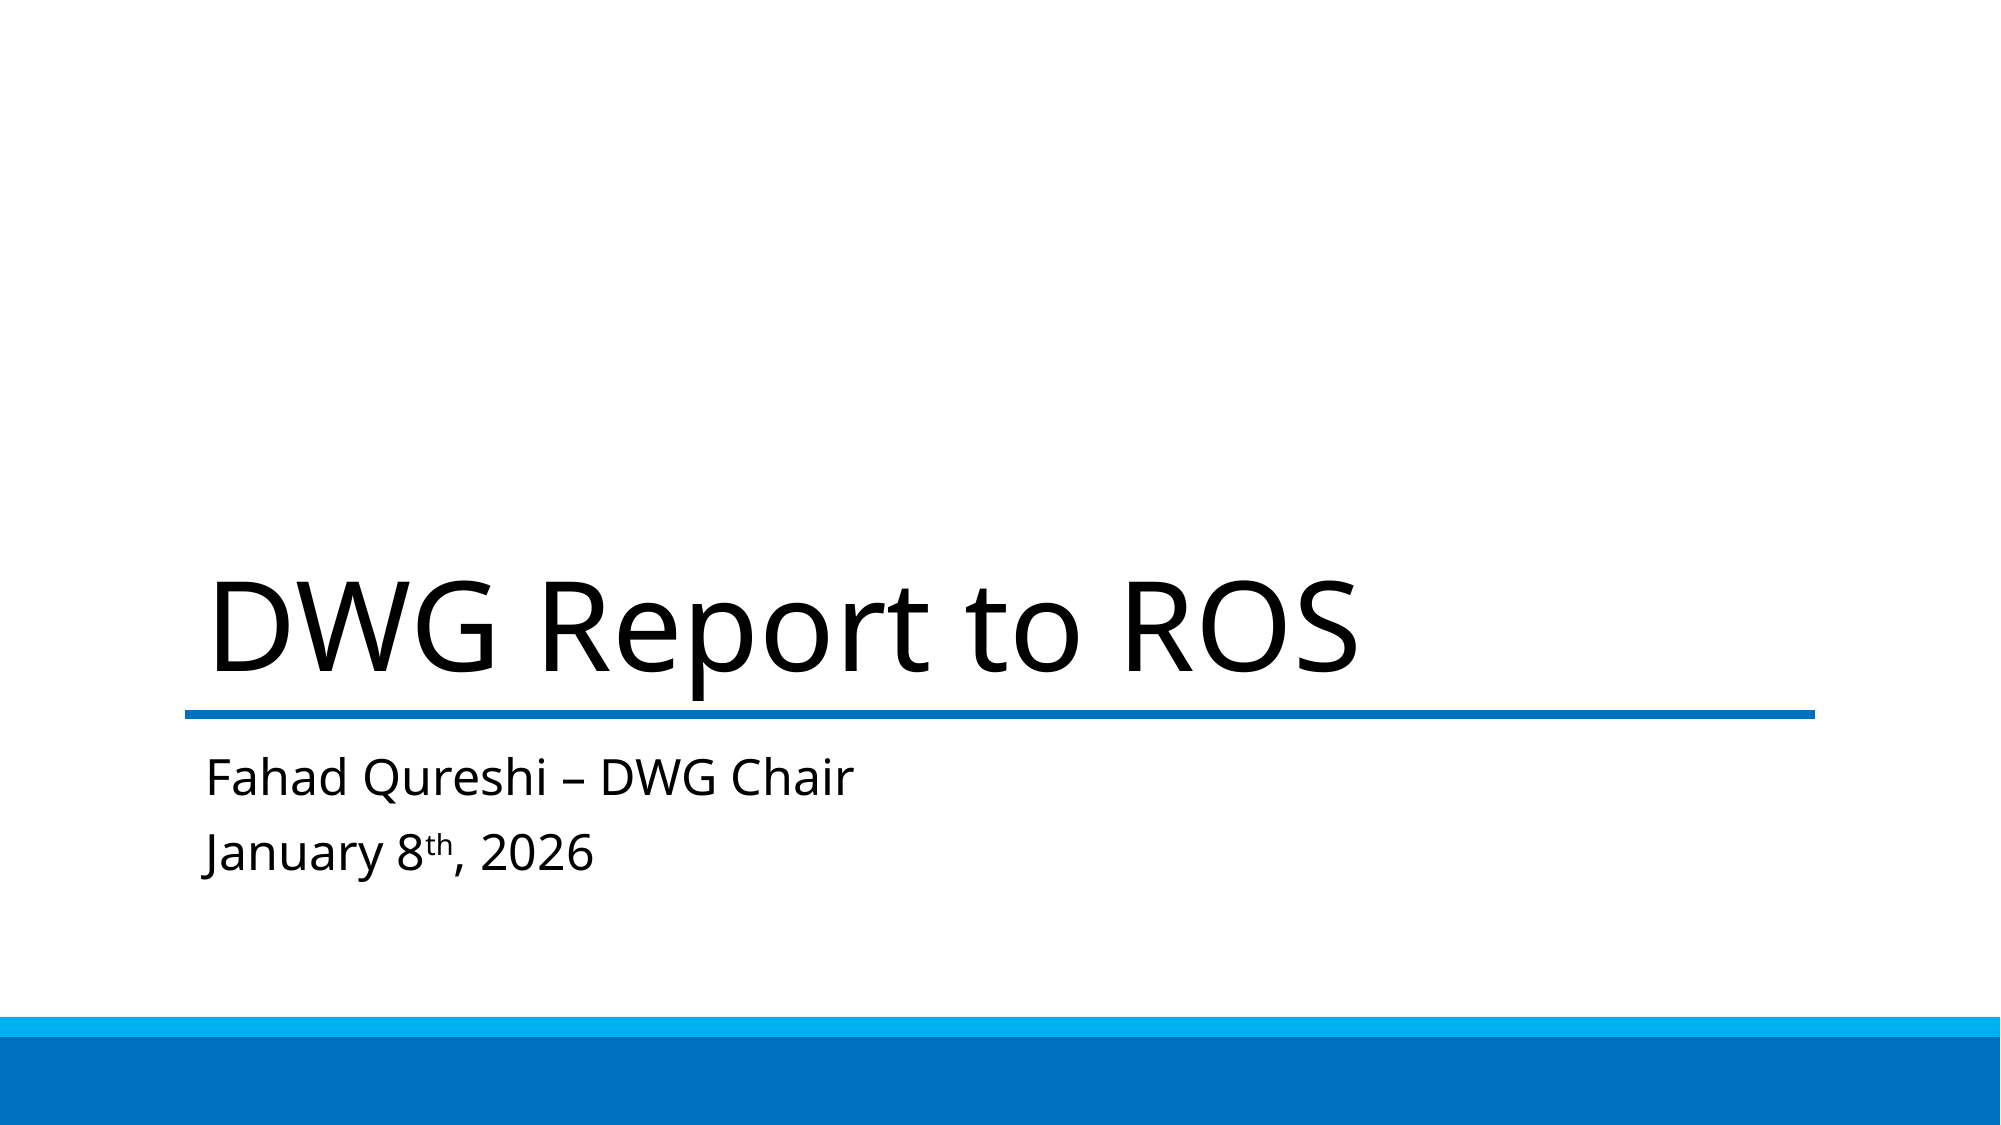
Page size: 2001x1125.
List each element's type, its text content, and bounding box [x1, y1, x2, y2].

title DWG Report to ROS [190, 549, 1691, 707]
subtitle Fahad Qureshi – DWG Chair January 8th, 2026 [190, 744, 1691, 898]
